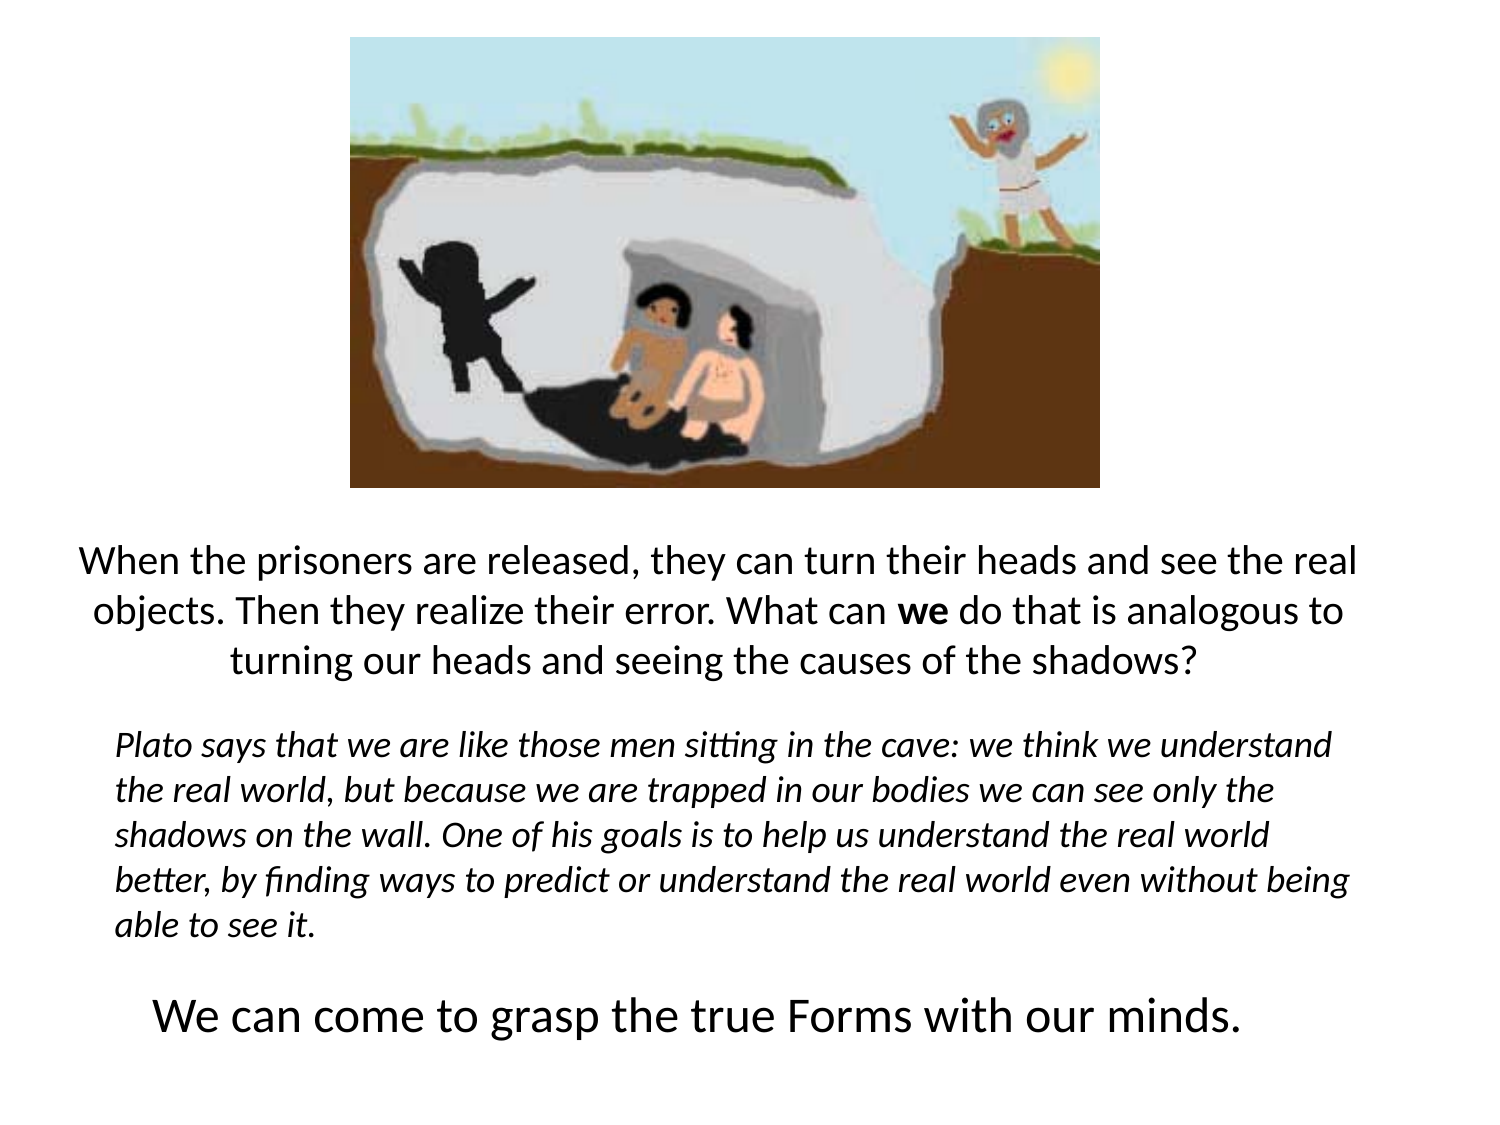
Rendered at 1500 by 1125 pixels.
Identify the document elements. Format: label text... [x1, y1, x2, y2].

text_box Plato says that we are like those men sitting in the cave: we think we understand the real world, but because we are trapped in our bodies we can see only the shadows on the wall. One of his goals is to help us understand the real world better, by finding ways to predict or understand the real world even without being able to see it. [99, 712, 1388, 953]
text_box When the prisoners are released, they can turn their heads and see the real objects. Then they realize their error. What can we do that is analogous to turning our heads and seeing the causes of the shadows? [37, 525, 1400, 690]
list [349, 37, 1101, 488]
text_box We can come to grasp the true Forms with our minds. [137, 974, 1400, 1050]
